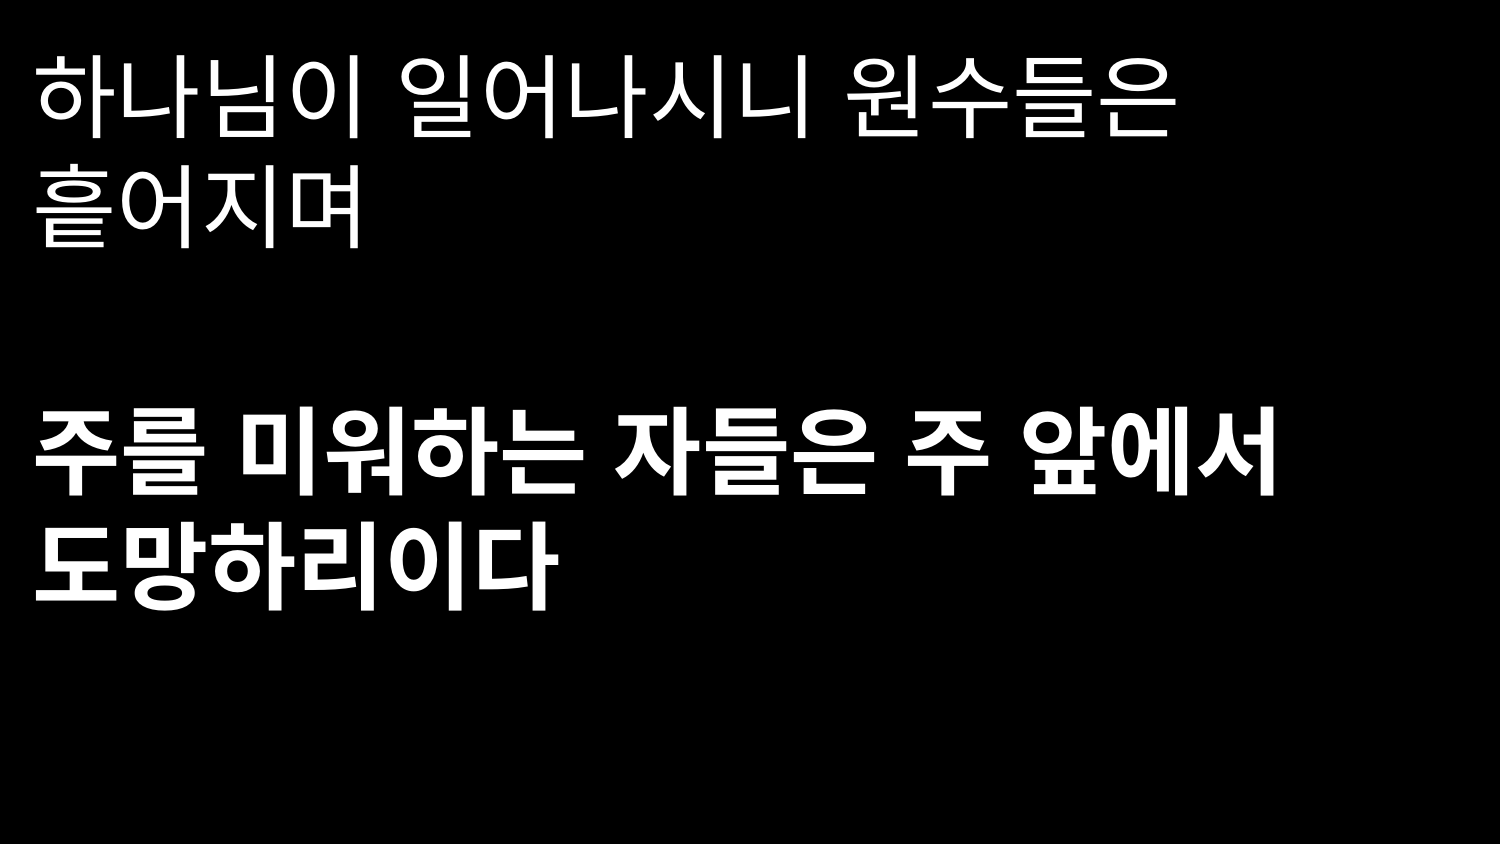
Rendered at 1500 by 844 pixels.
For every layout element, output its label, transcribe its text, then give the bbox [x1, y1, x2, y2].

text_box 하나님이 일어나시니 원수들은 흩어지며 [17, 32, 1483, 267]
text_box 주를 미워하는 자들은 주 앞에서 도망하리이다 [17, 383, 1483, 629]
